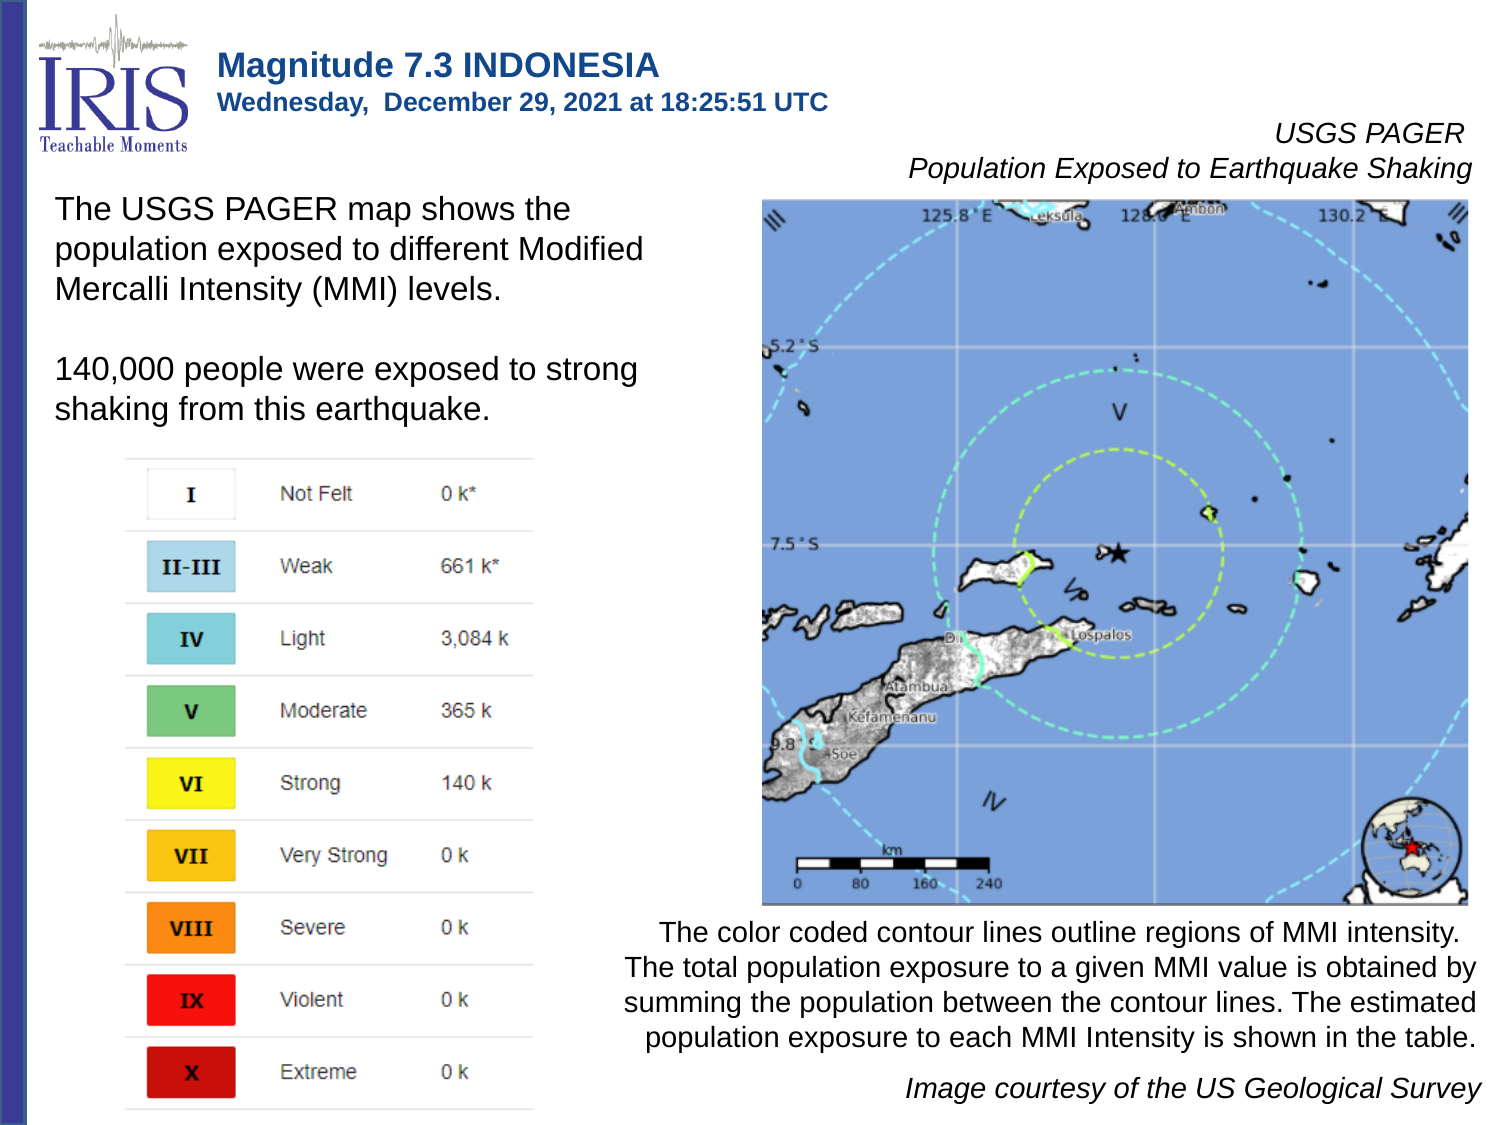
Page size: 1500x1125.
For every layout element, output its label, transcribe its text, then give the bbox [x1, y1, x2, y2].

text_box The color coded contour lines outline regions of MMI intensity. The total population exposure to a given MMI value is obtained by summing the population between the contour lines. The estimated population exposure to each MMI Intensity is shown in the table. [546, 905, 1493, 1061]
text_box Magnitude 7.3 INDONESIA Wednesday, December 29, 2021 at 18:25:51 UTC [202, 0, 1498, 125]
picture [762, 198, 1471, 906]
picture [39, 12, 188, 165]
text_box Image courtesy of the US Geological Survey [890, 1061, 1500, 1112]
text_box USGS PAGER Population Exposed to Earthquake Shaking [850, 125, 1489, 193]
text_box The USGS PAGER map shows the population exposed to different Modified Mercalli Intensity (MMI) levels. 140,000 people were exposed to strong shaking from this earthquake. [39, 179, 748, 434]
text_box [0, 0, 27, 1125]
picture [125, 442, 533, 1122]
